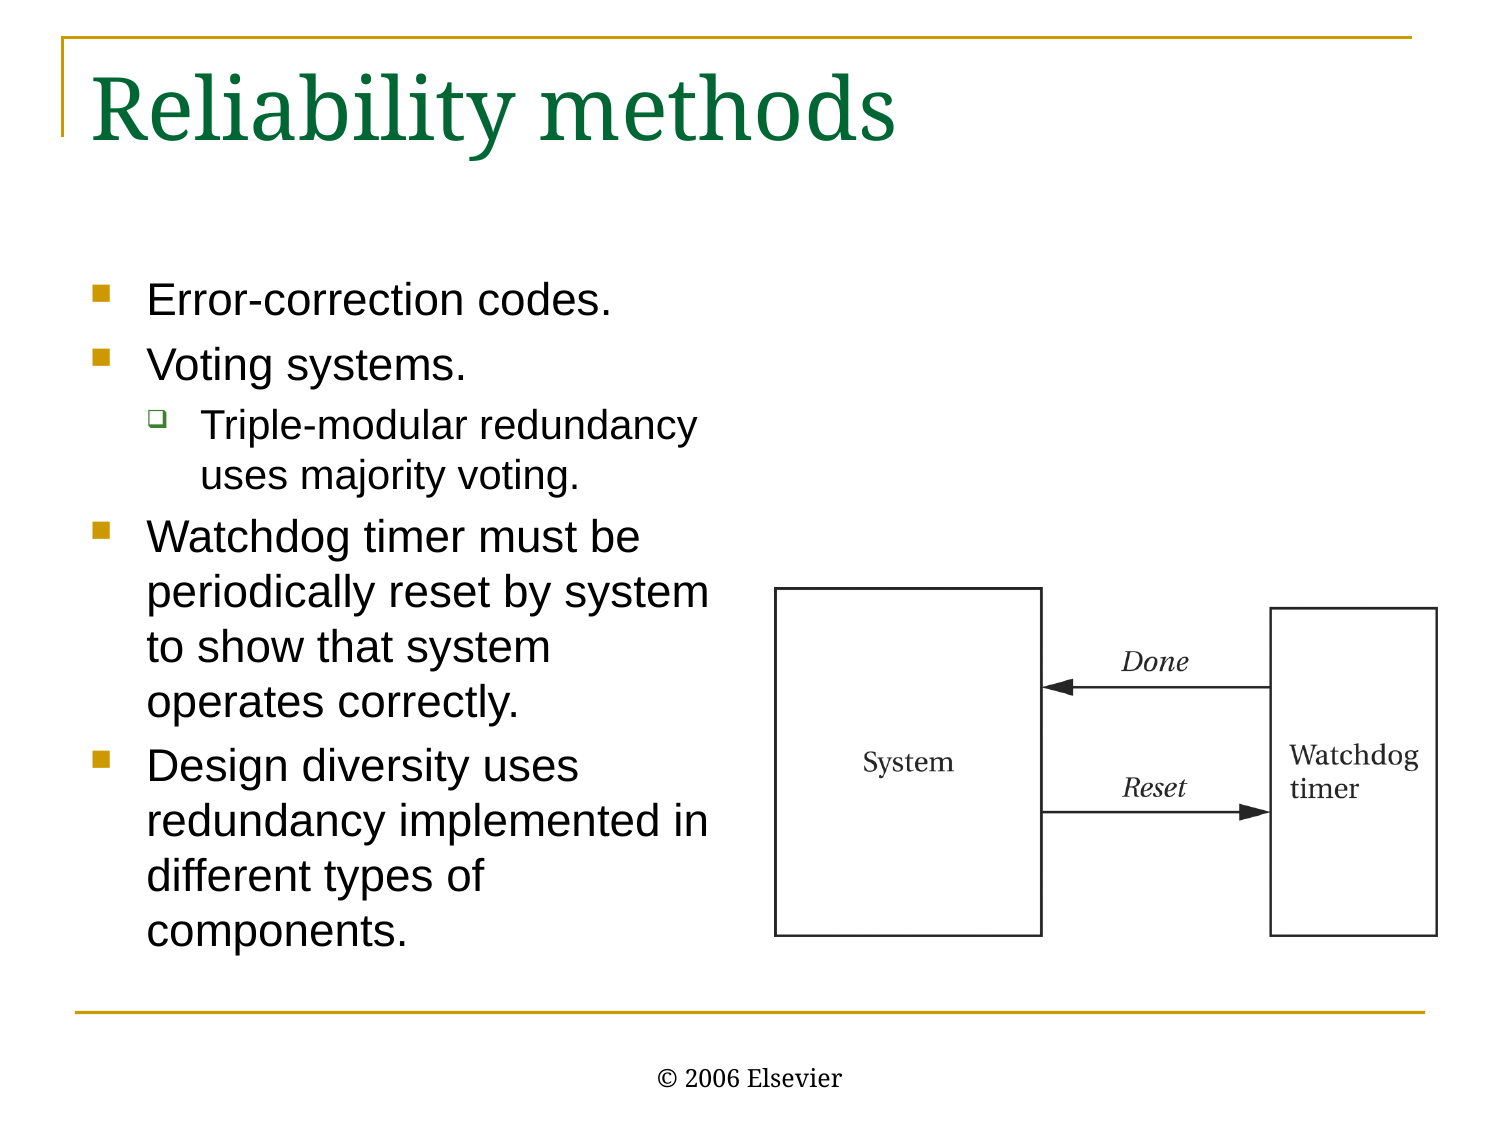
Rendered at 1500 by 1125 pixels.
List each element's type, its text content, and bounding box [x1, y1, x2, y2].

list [774, 587, 1438, 937]
footer © 2006 Elsevier [512, 1025, 988, 1100]
title Reliability methods [75, 45, 1425, 233]
list Error-correction codes. Voting systems. Triple-modular redundancy uses majority voting. Watchdog timer must be periodically reset by system to show that system operates correctly. Design diversity uses redundancy implemented in different types of components. [75, 262, 738, 1006]
